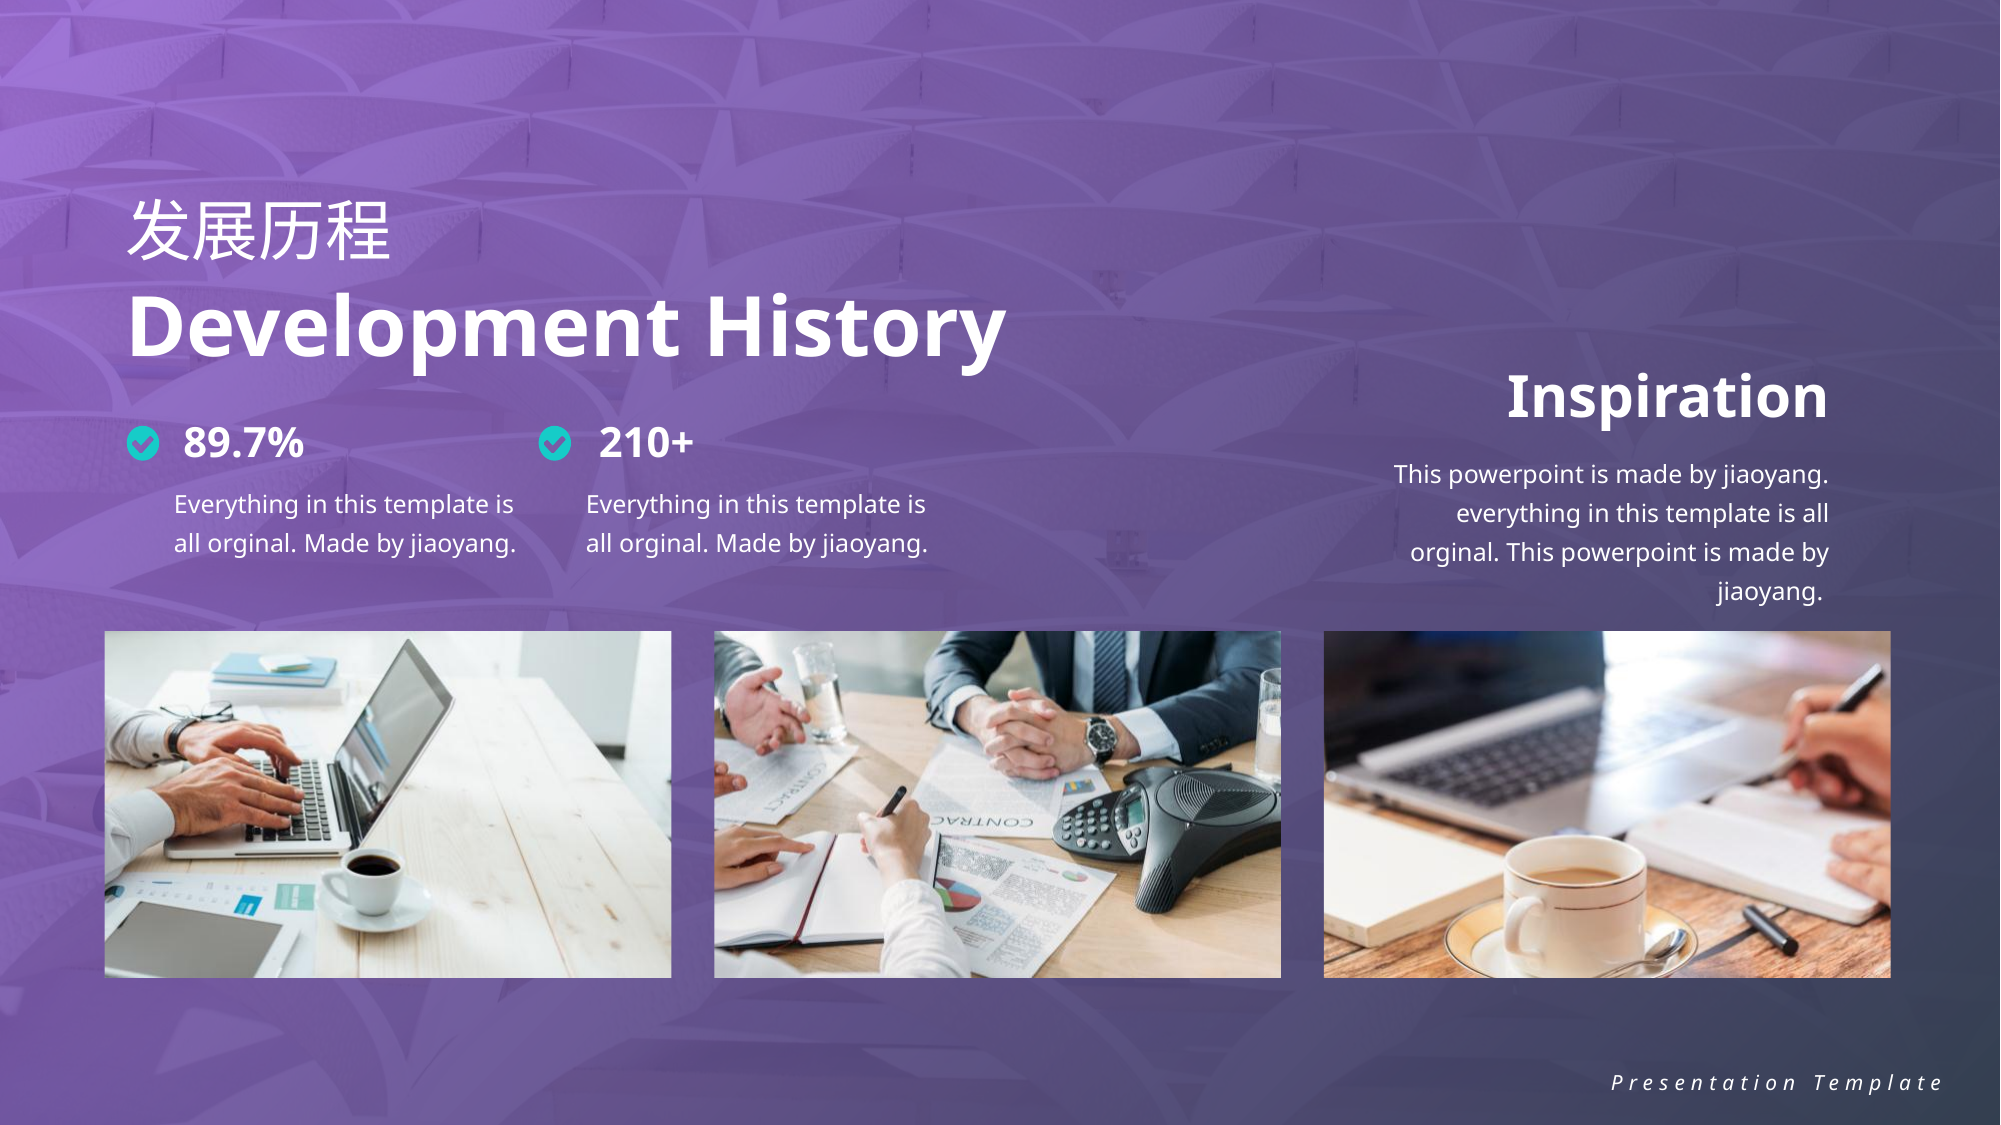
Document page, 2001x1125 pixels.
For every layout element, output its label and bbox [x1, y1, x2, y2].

picture [0, 0, 2000, 1125]
text_box [126, 407, 534, 603]
text_box [1350, 330, 1845, 612]
text_box [538, 407, 945, 603]
